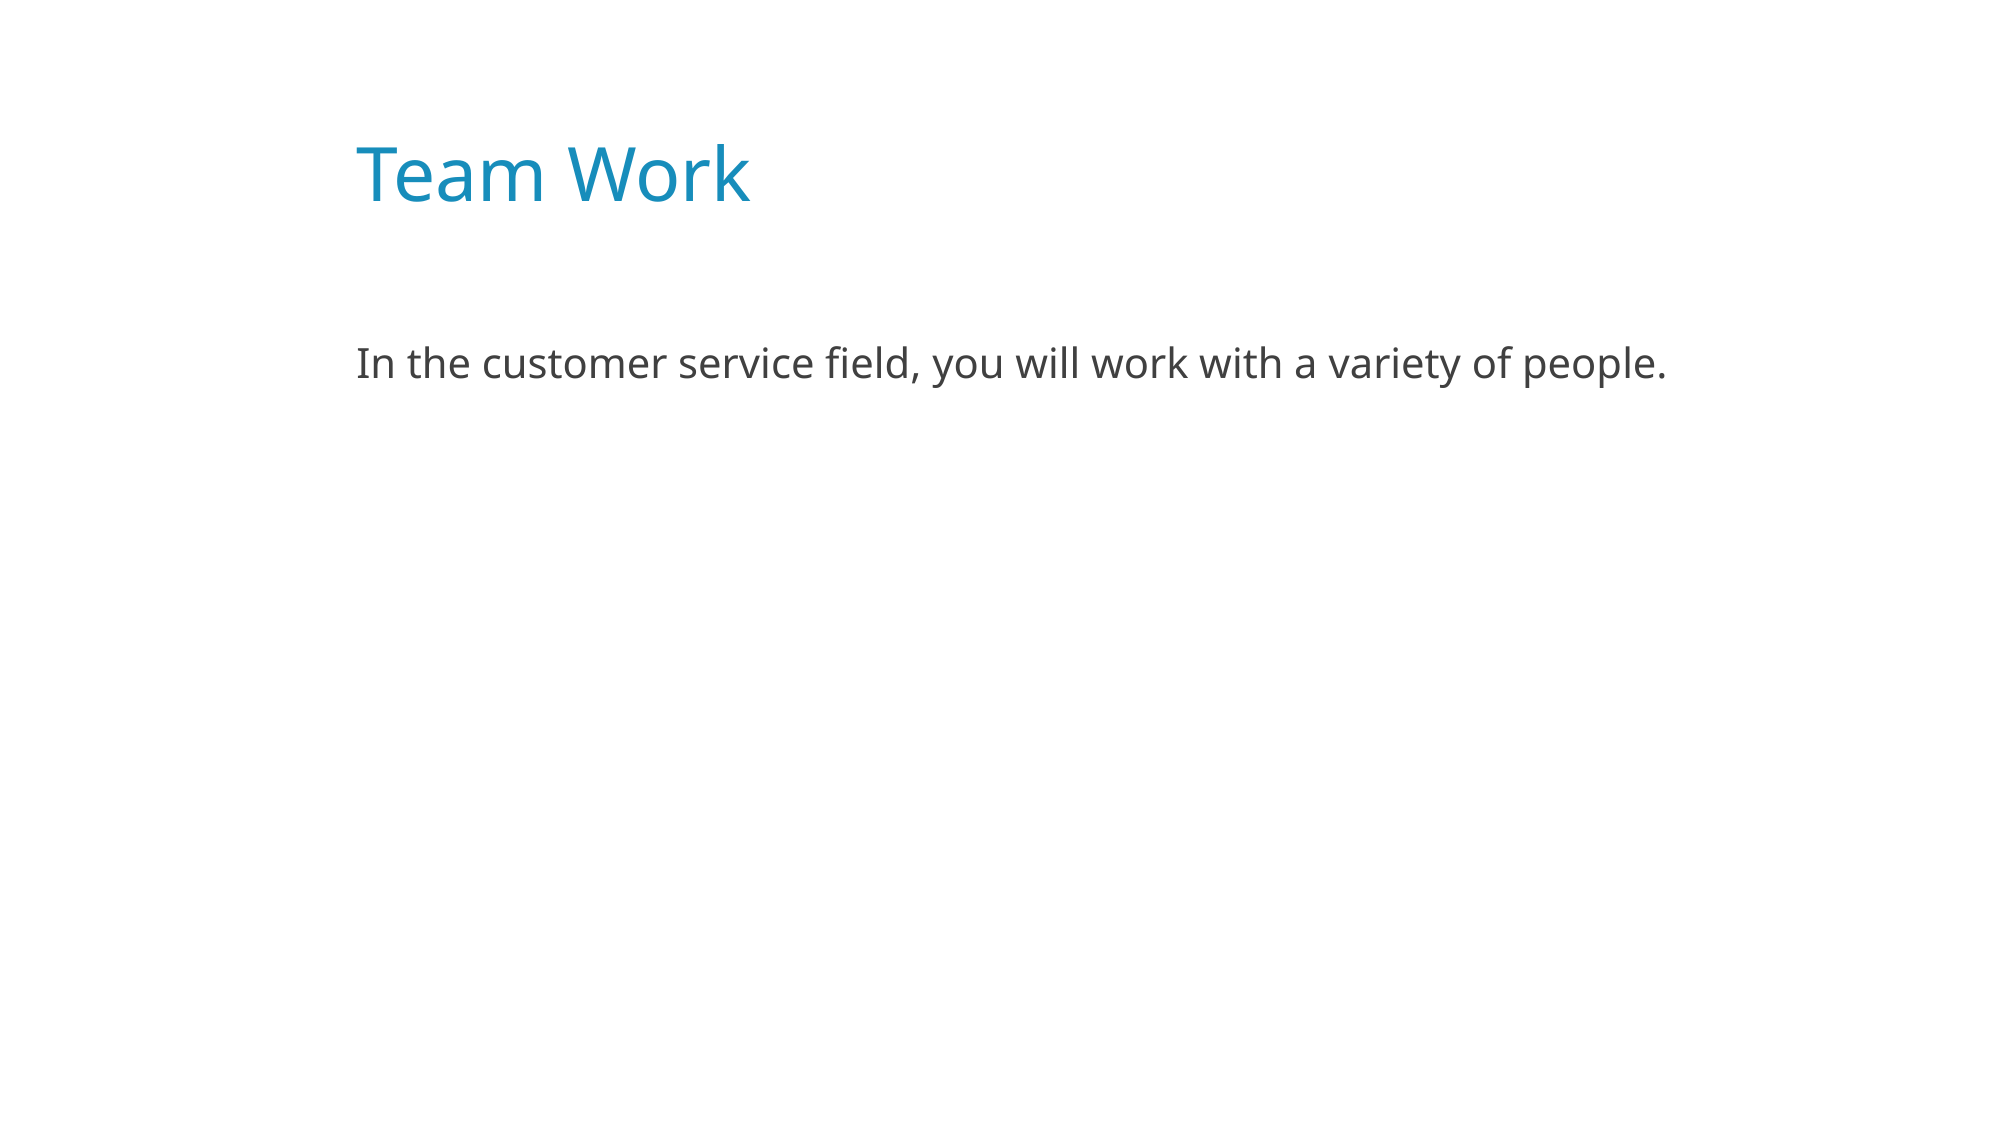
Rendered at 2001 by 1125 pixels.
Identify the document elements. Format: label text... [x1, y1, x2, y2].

title Team Work [341, 119, 1804, 329]
list In the customer service field, you will work with a variety of people. [341, 329, 1804, 1053]
